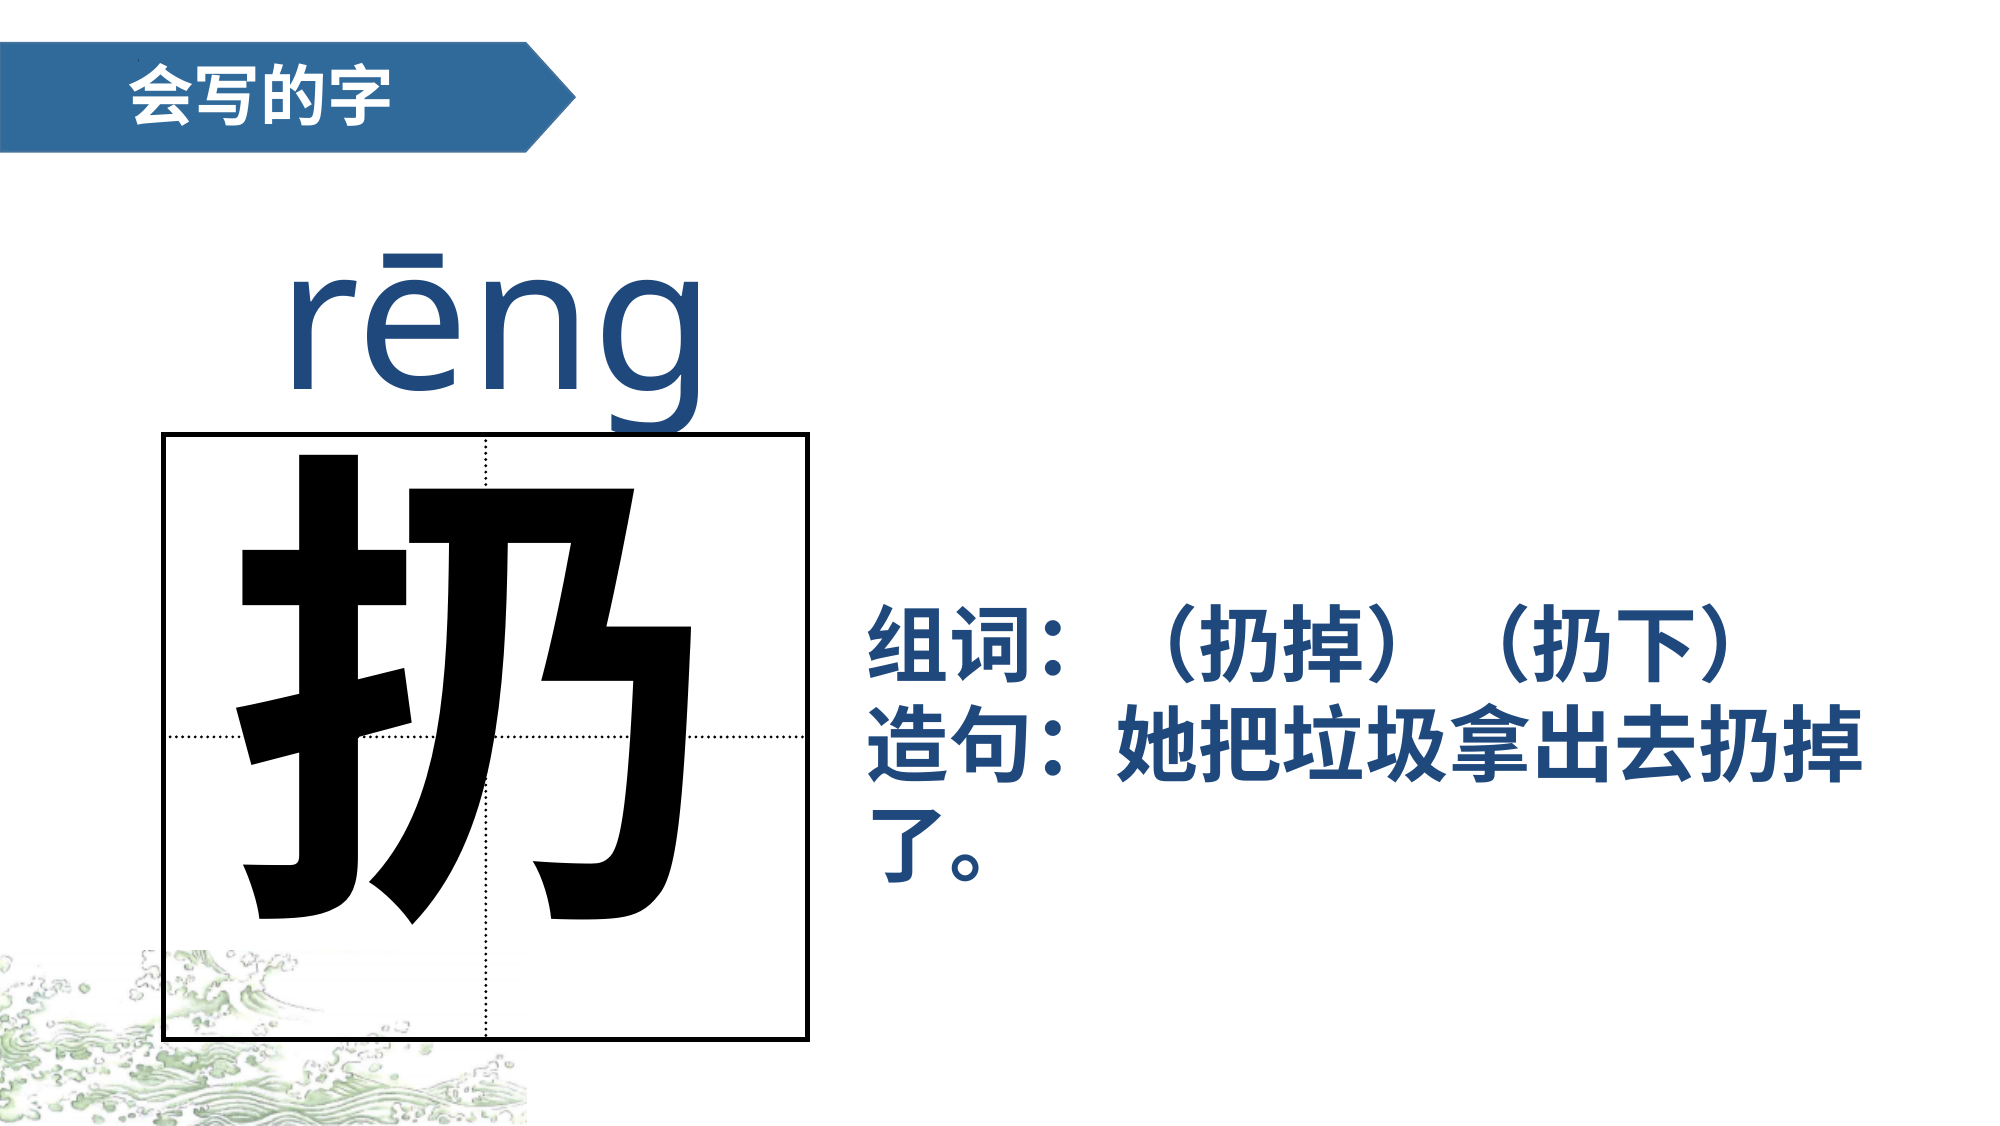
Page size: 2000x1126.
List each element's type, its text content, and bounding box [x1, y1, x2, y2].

text_box rēng [139, 181, 731, 437]
text_box 会写的字 [112, 55, 446, 137]
picture [0, 950, 527, 1126]
text_box 扔 [208, 373, 739, 432]
text_box 组词：（扔掉）（扔下） 造句：她把垃圾拿出去扔掉了。 [850, 584, 1957, 900]
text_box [163, 434, 808, 1040]
